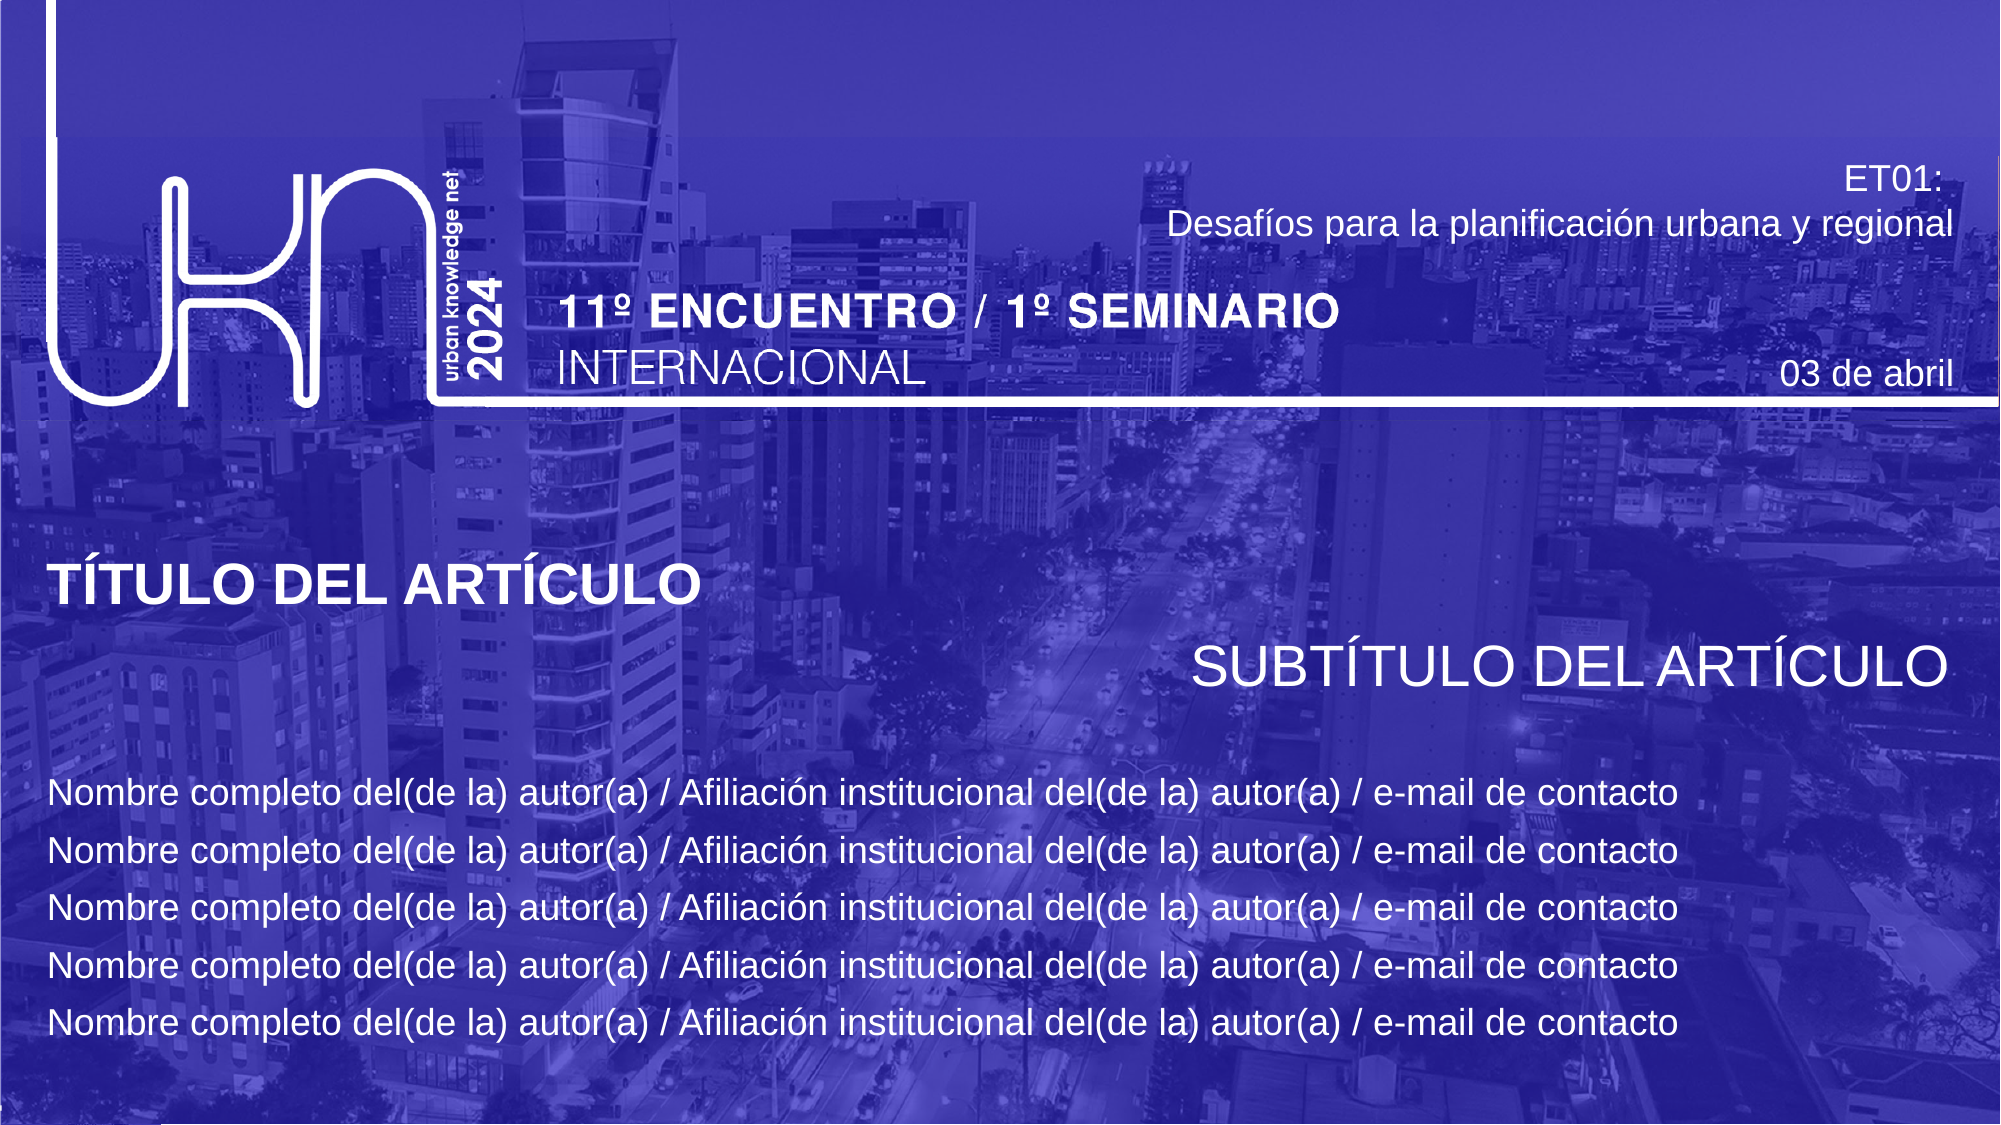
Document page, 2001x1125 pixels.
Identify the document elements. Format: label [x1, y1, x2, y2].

picture [1, 0, 2000, 1124]
text_box [20, 0, 1999, 421]
